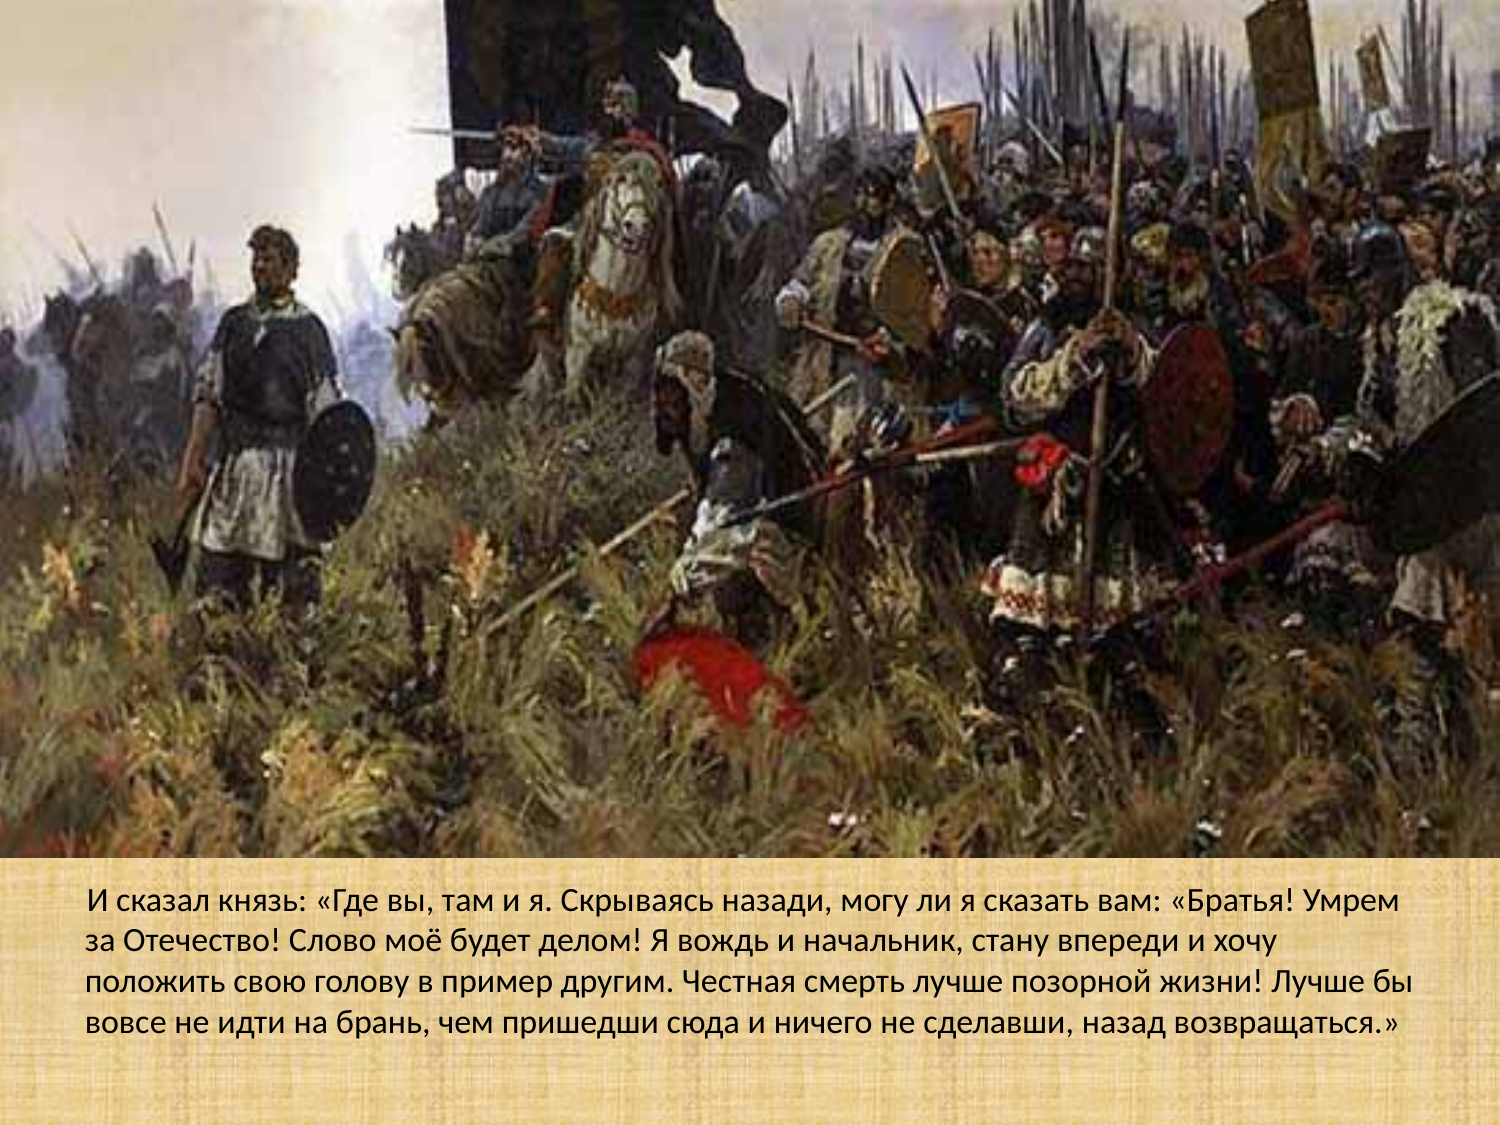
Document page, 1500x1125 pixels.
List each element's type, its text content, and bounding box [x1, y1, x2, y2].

list И сказал князь: «Где вы, там и я. Скрываясь назади, могу ли я сказать вам: «Братья! Умрем за Отечество! Слово моё будет делом! Я вождь и начальник, стану впереди и хочу положить свою голову в пример другим. Честная смерть лучше позорной жизни! Лучше бы вовсе не идти на брань, чем пришедши сюда и ничего не сделавши, назад возвращаться.» [17, 869, 1436, 1106]
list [0, 0, 1500, 858]
picture [0, 858, 1500, 1125]
